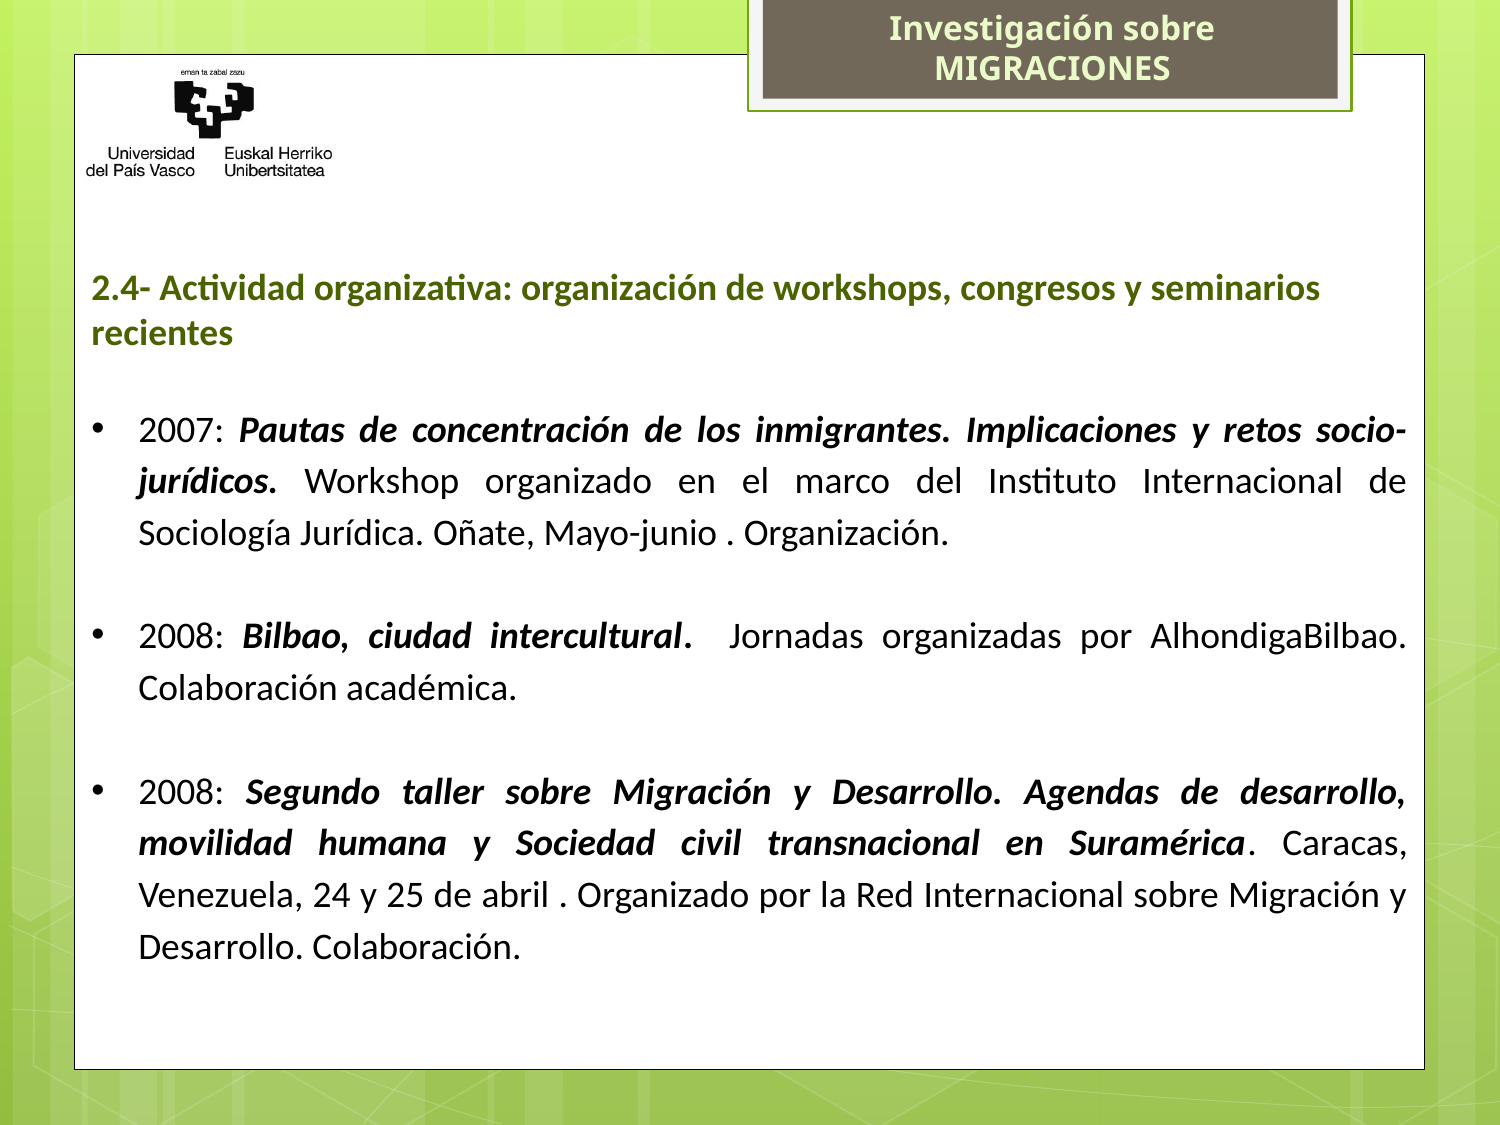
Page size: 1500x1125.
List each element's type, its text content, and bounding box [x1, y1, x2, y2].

text_box 2.4- Actividad organizativa: organización de workshops, congresos y seminarios recientes 2007: Pautas de concentración de los inmigrantes. Implicaciones y retos socio-jurídicos. Workshop organizado en el marco del Instituto Internacional de Sociología Jurídica. Oñate, Mayo-junio . Organización. 2008: Bilbao, ciudad intercultural. Jornadas organizadas por AlhondigaBilbao. Colaboración académica. 2008: Segundo taller sobre Migración y Desarrollo. Agendas de desarrollo, movilidad humana y Sociedad civil transnacional en Suramérica. Caracas, Venezuela, 24 y 25 de abril . Organizado por la Red Internacional sobre Migración y Desarrollo. Colaboración. [76, 255, 1423, 1020]
text_box Investigación sobre MIGRACIONES [786, 0, 1319, 95]
picture [76, 59, 345, 185]
